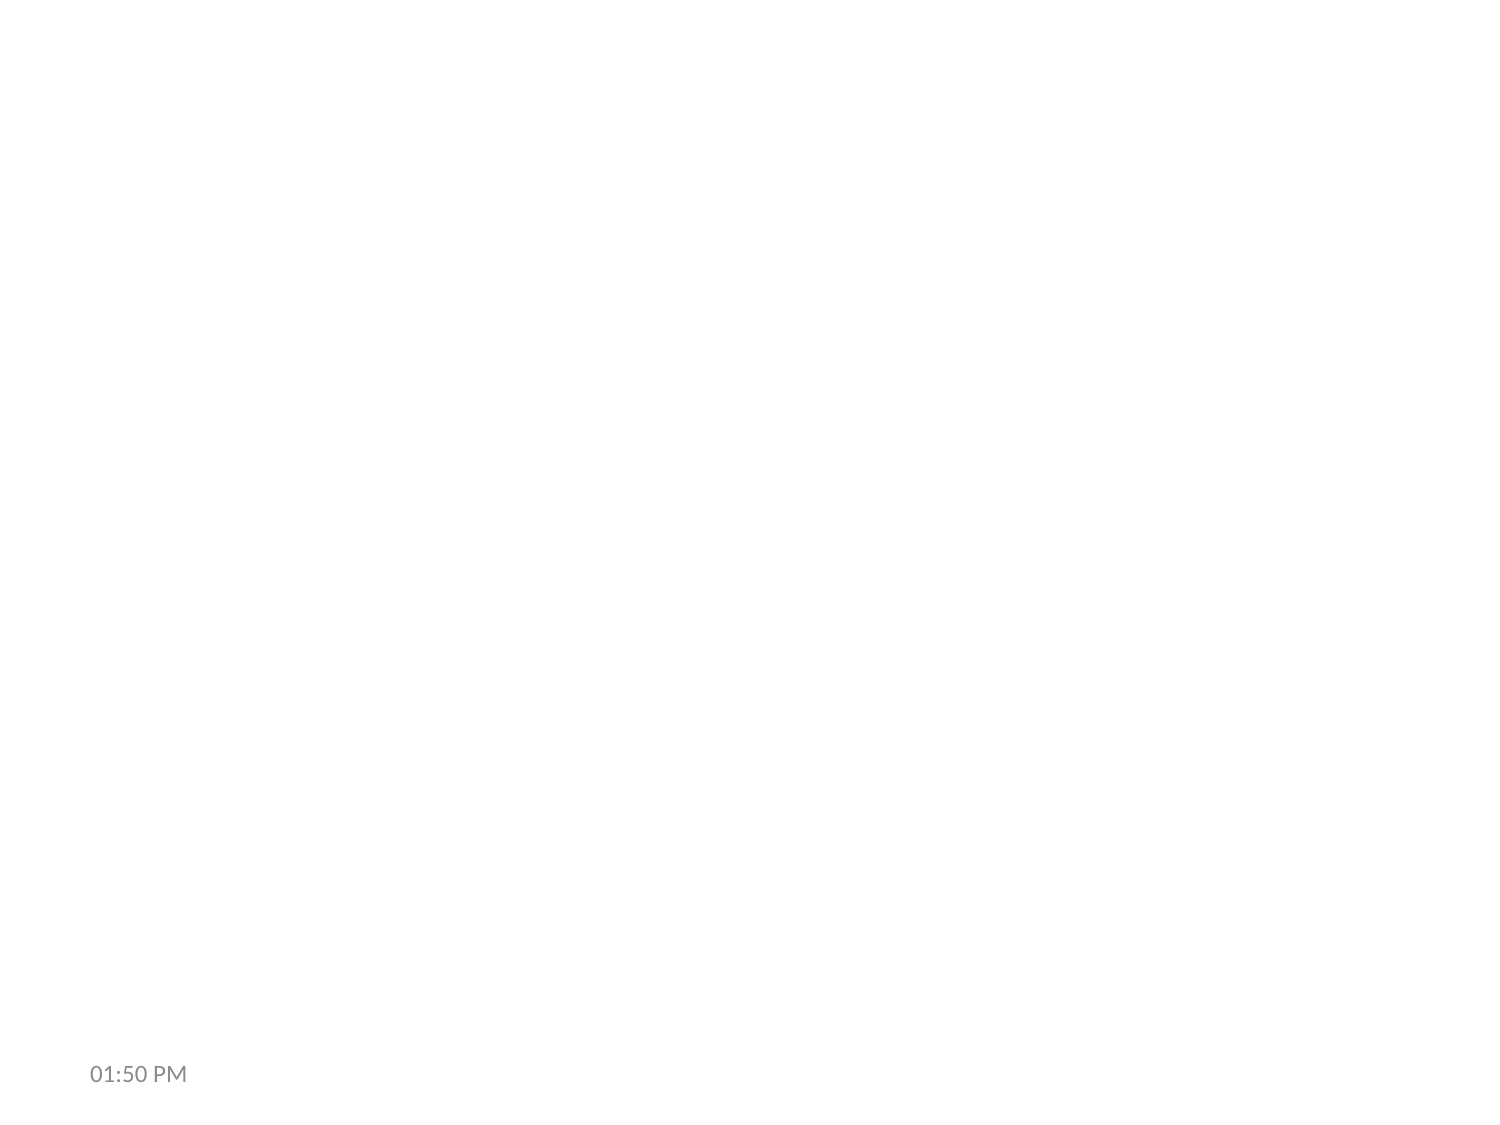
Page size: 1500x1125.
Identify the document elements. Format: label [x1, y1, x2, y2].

slide_number [75, 1042, 425, 1103]
